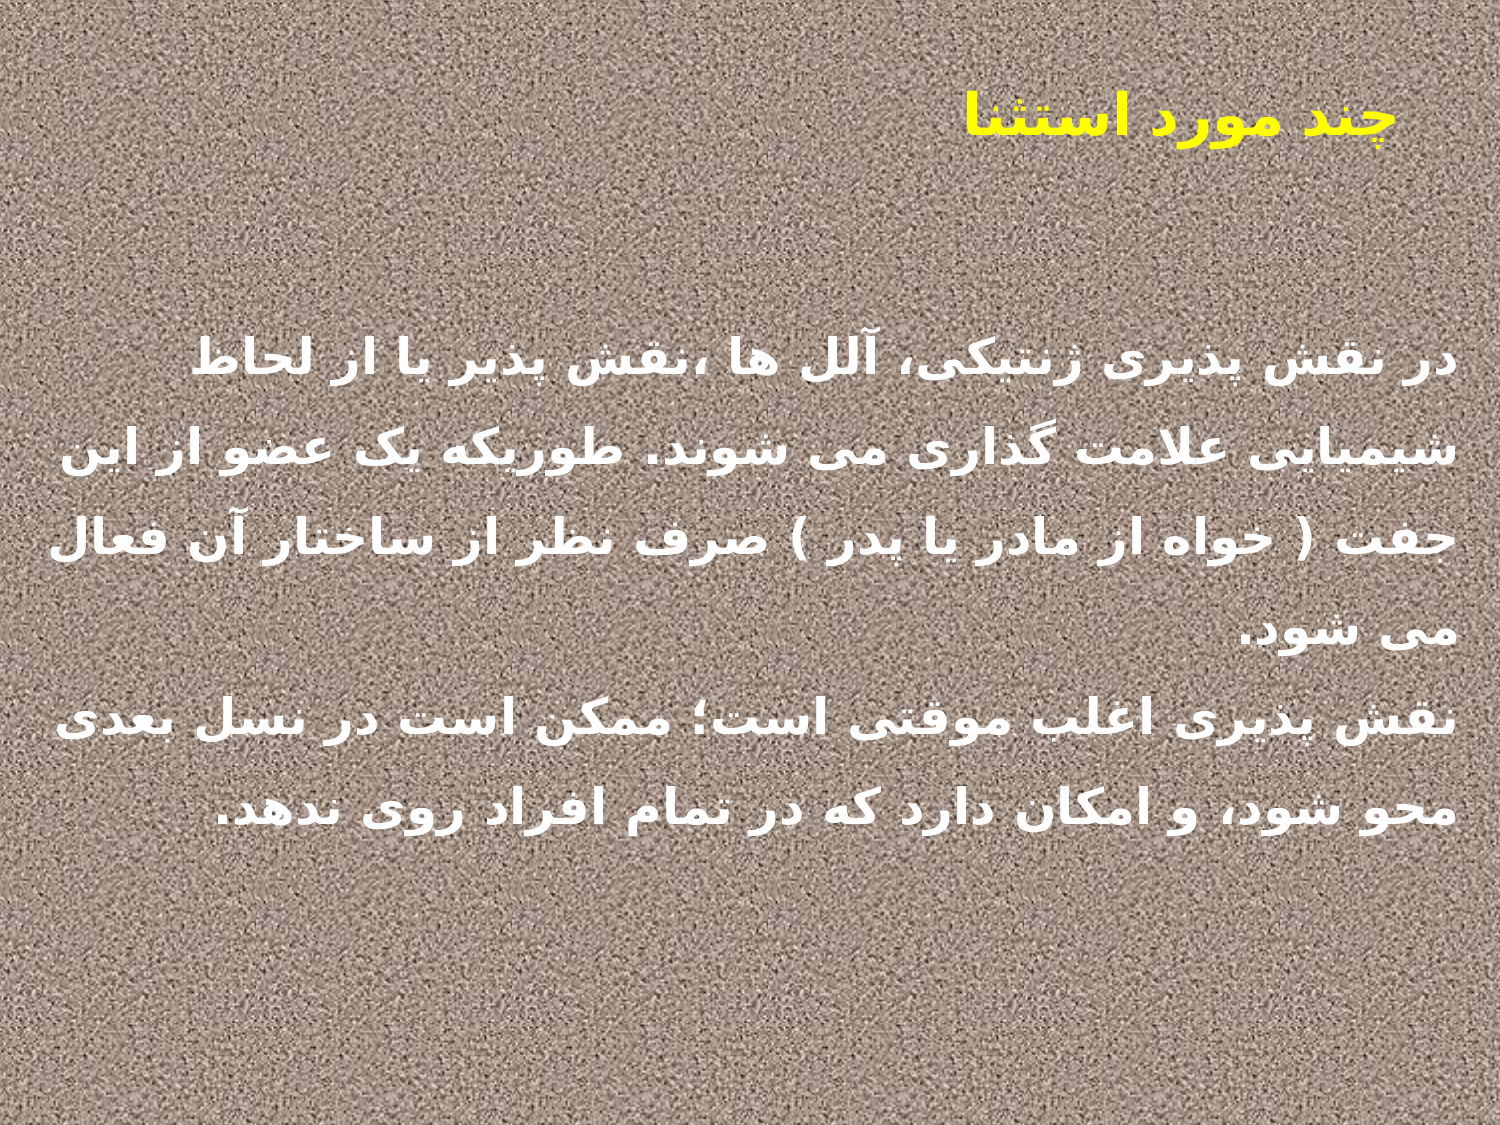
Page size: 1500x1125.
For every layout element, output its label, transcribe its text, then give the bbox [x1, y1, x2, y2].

picture [0, 0, 1500, 1125]
list در نقش پذیری ژنتیکی، آلل ها ،نقش پذیر یا از لحاظ شیمیایی علامت گذاری می شوند. طوریکه یک عضو از این جفت ( خواه از مادر یا پدر ) صرف نظر از ساختار آن فعال می شود. نقش پذیری اغلب موقتی است؛ ممکن است در نسل بعدی محو شود، و امکان دارد که در تمام افراد روی ندهد. [24, 287, 1475, 1000]
title چند مورد استثنا [75, 37, 1425, 155]
slide_number 14 [1417, 1068, 1494, 1114]
footer www.modirkade.ir [212, 1050, 904, 1095]
